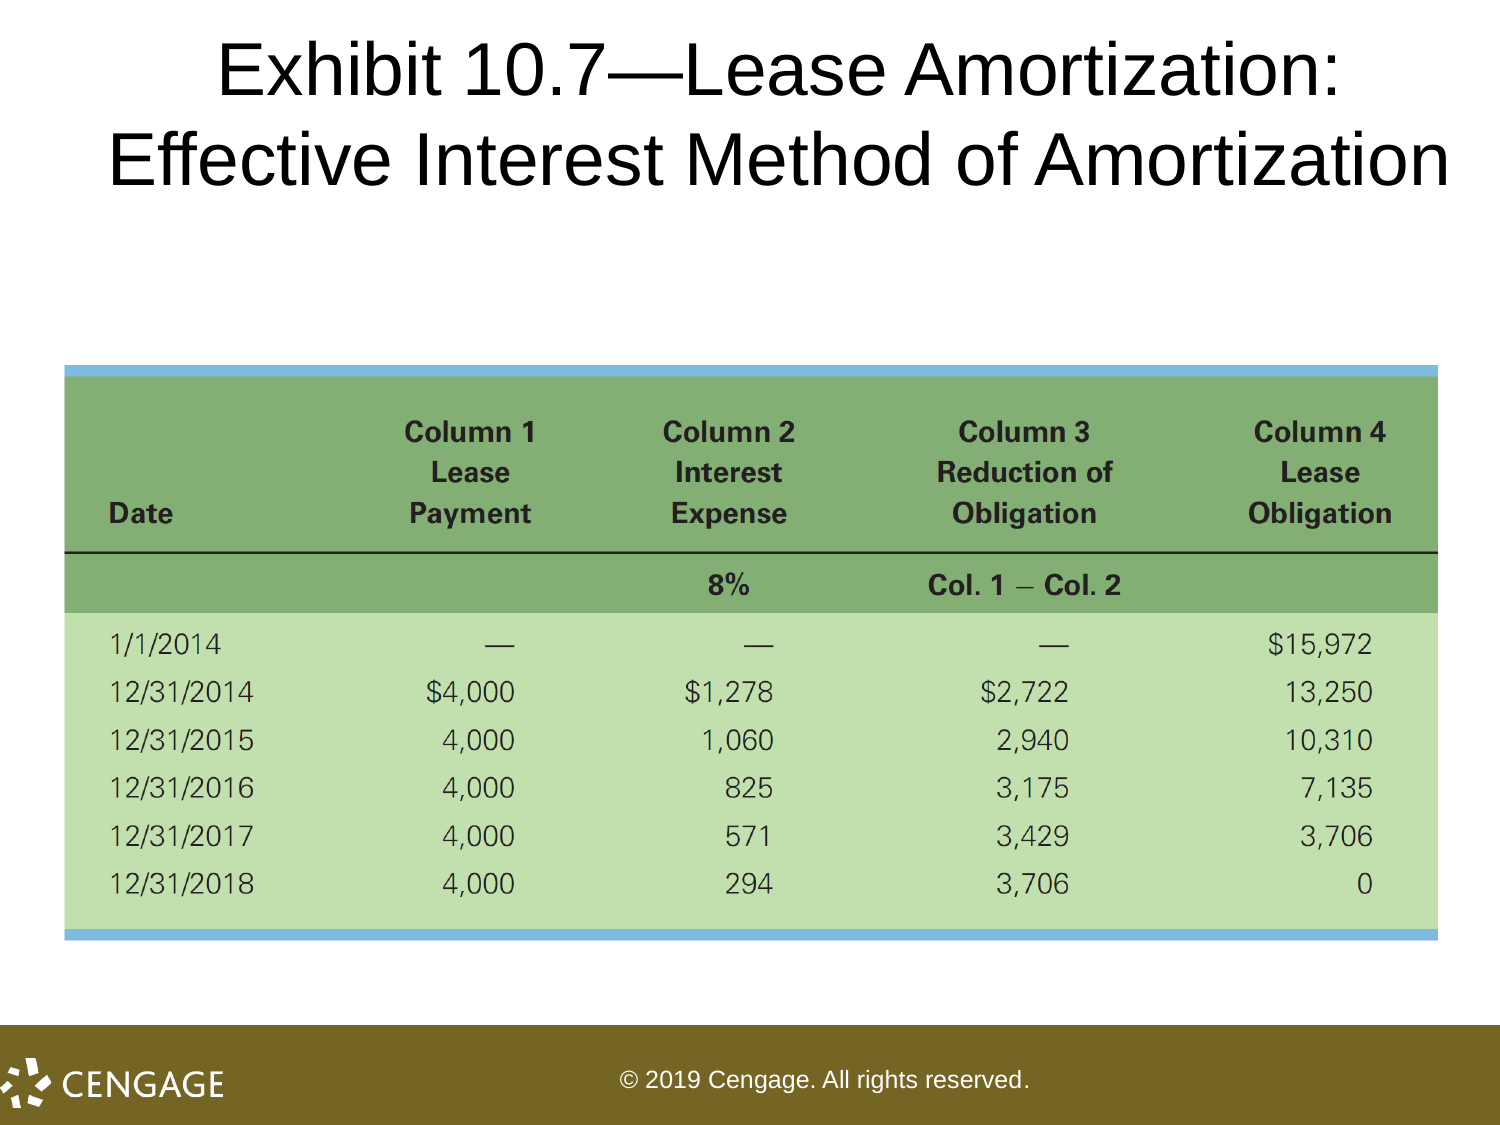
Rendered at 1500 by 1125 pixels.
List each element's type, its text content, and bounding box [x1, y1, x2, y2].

title Exhibit 10.7—Lease Amortization: Effective Interest Method of Amortization [85, 28, 1475, 193]
picture [0, 1058, 223, 1108]
picture [57, 357, 1443, 951]
